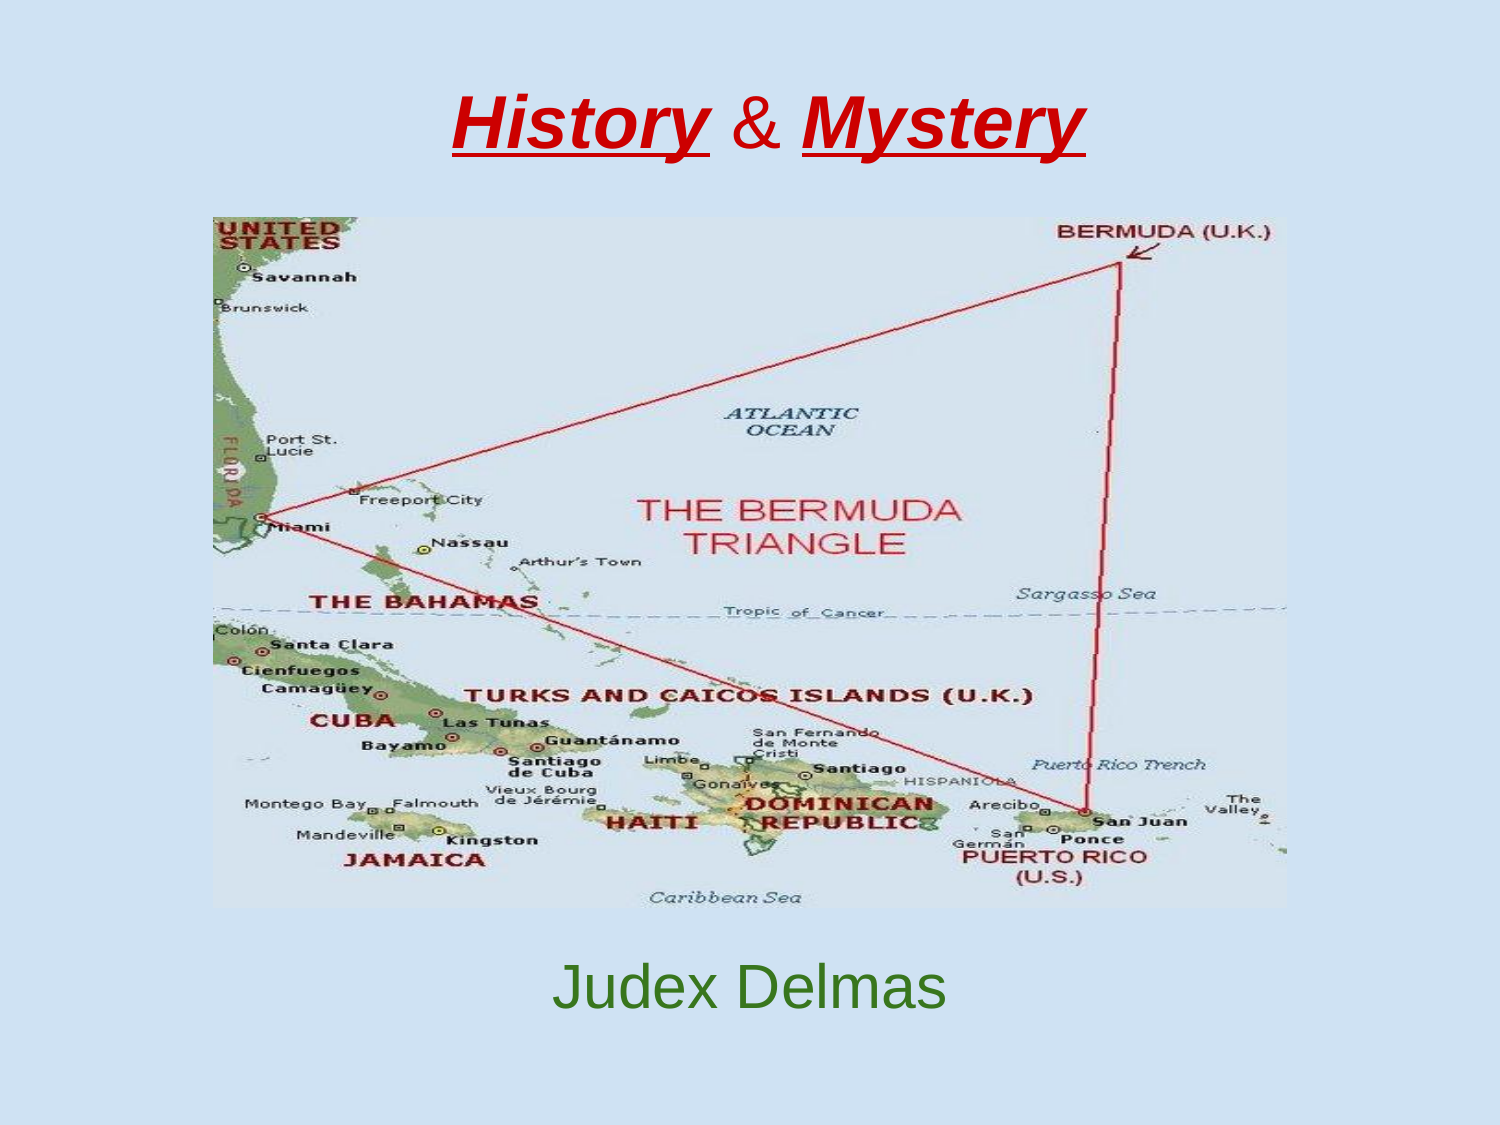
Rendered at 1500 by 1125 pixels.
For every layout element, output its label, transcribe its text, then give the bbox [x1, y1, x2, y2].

title History & Mystery [75, 0, 1425, 179]
text_box [213, 217, 1287, 908]
list Judex Delmas [75, 931, 1425, 1125]
